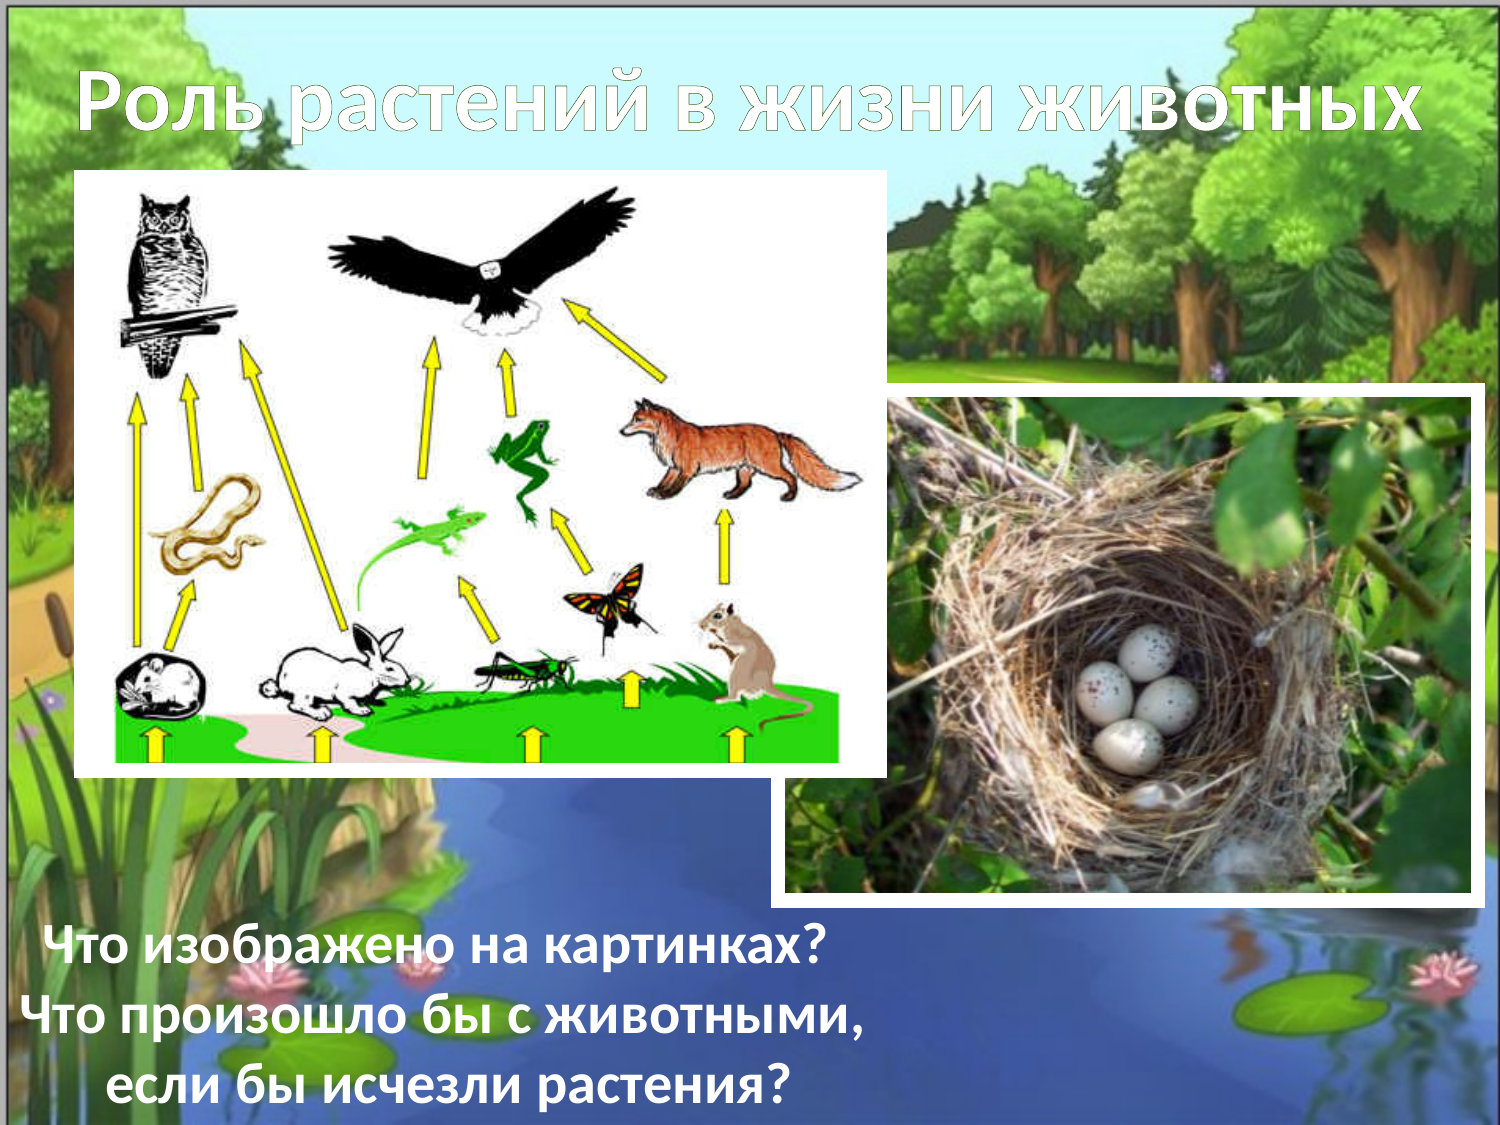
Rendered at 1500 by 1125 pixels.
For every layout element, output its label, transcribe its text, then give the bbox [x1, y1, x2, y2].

title Роль растений в жизни животных [0, 0, 1500, 188]
text_box Что изображено на картинках? Что произошло бы с животными, если бы исчезли растения? [4, 897, 881, 1123]
picture [88, 184, 1471, 894]
